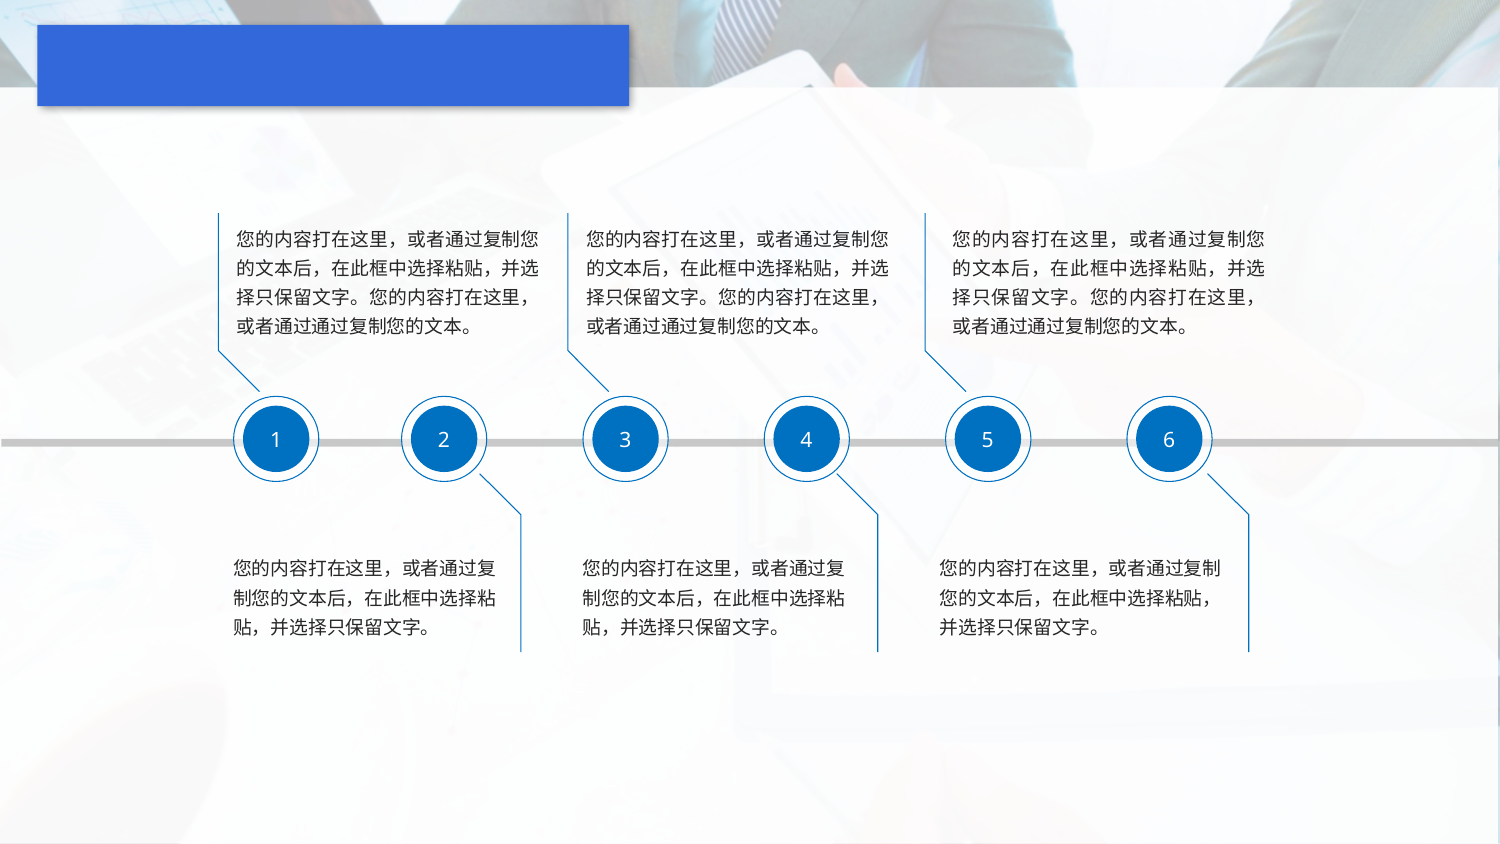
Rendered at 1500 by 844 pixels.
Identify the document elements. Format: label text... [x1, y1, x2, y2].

text_box [924, 213, 967, 393]
text_box [836, 472, 879, 653]
text_box 您的内容打在这里，或者通过复制您的文本后，在此框中选择粘贴，并选择只保留文字。 [567, 542, 866, 646]
text_box 您的内容打在这里，或者通过复制您的文本后，在此框中选择粘贴，并选择只保留文字。 [925, 542, 1241, 646]
text_box 1 [241, 404, 311, 474]
text_box [487, 438, 582, 448]
text_box [217, 213, 261, 393]
text_box [232, 395, 320, 483]
text_box [944, 395, 1032, 483]
text_box 2 [409, 404, 479, 474]
text_box [581, 395, 670, 483]
text_box [400, 395, 488, 483]
text_box [319, 438, 401, 448]
text_box 4 [772, 404, 841, 474]
text_box [1032, 438, 1126, 448]
text_box 您的内容打在这里，或者通过复制您的文本后，在此框中选择粘贴，并选择只保留文字。 [218, 542, 522, 646]
text_box [1213, 438, 1499, 448]
text_box [0, 438, 233, 448]
text_box 您的内容打在这里，或者通过复制您的文本后，在此框中选择粘贴，并选择只保留文字。您的内容打在这里，或者通过通过复制您的文本。 [571, 213, 904, 345]
text_box 您的内容打在这里，或者通过复制您的文本后，在此框中选择粘贴，并选择只保留文字。您的内容打在这里，或者通过通过复制您的文本。 [221, 213, 555, 345]
text_box [566, 213, 610, 393]
text_box [1125, 395, 1214, 483]
text_box [669, 438, 764, 448]
text_box [1206, 472, 1250, 653]
text_box 5 [953, 404, 1023, 474]
text_box [850, 438, 945, 448]
text_box [763, 395, 851, 483]
text_box 您的内容打在这里，或者通过复制您的文本后，在此框中选择粘贴，并选择只保留文字。您的内容打在这里，或者通过通过复制您的文本。 [937, 213, 1281, 345]
text_box 6 [1135, 404, 1204, 474]
text_box 3 [591, 404, 660, 474]
text_box [478, 472, 522, 542]
